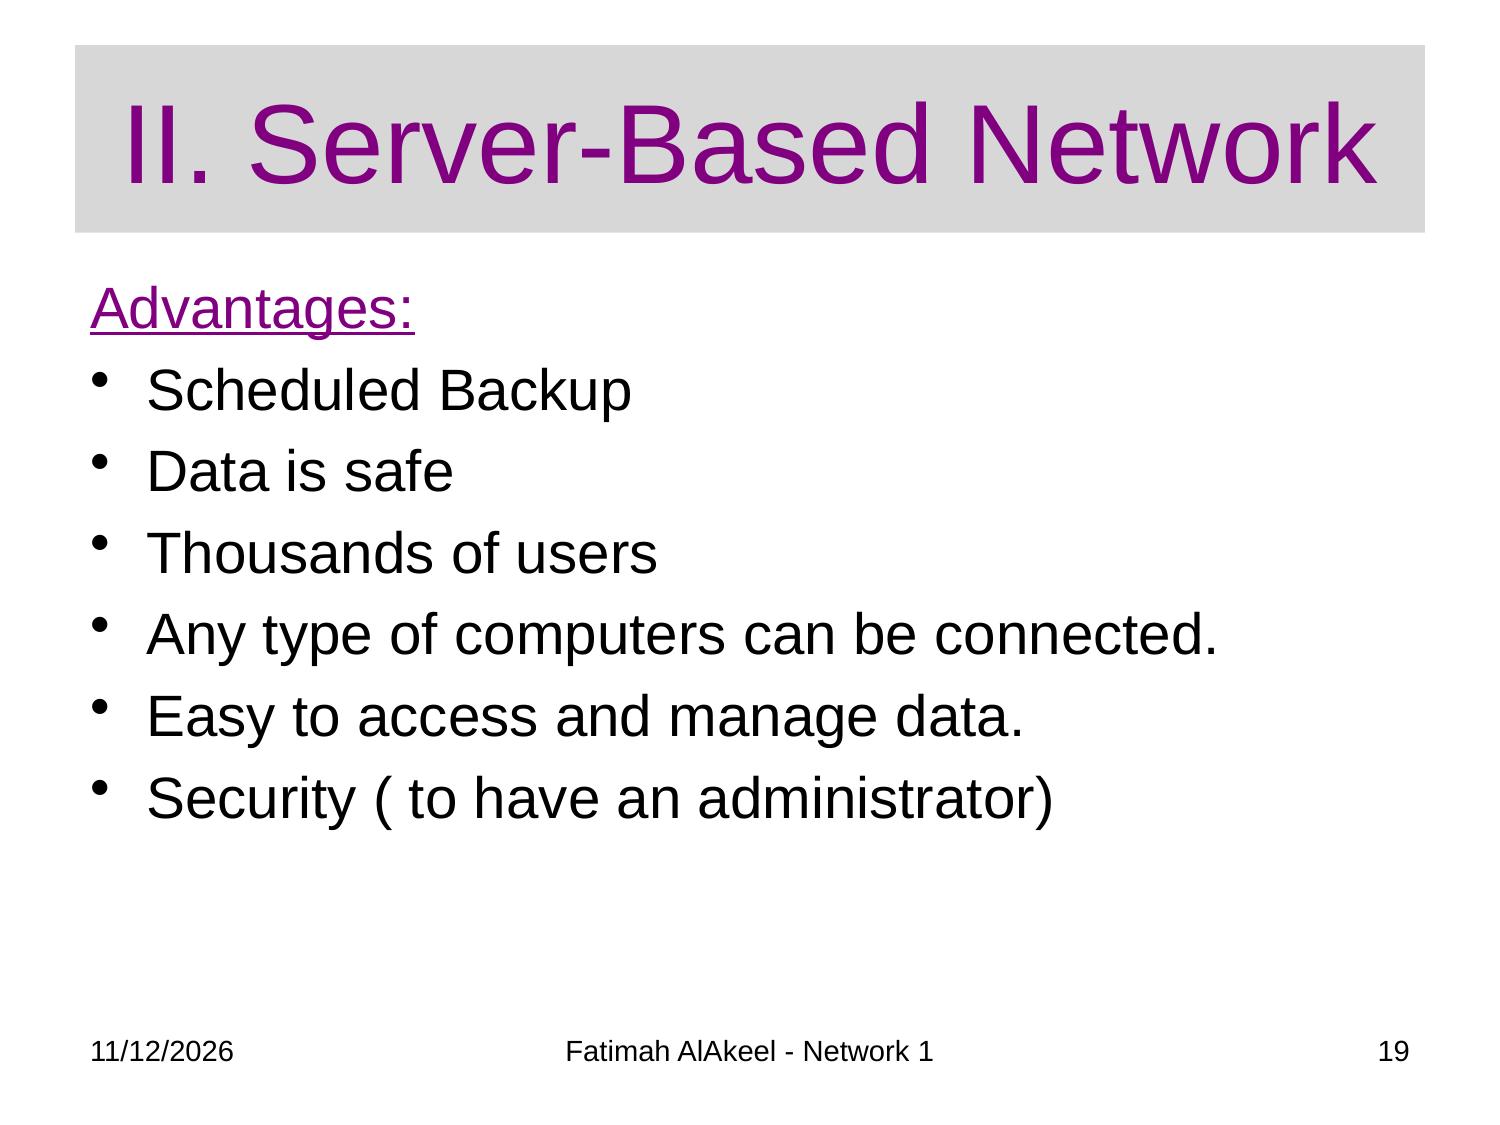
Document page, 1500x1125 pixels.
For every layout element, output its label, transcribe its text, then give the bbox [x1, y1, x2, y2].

slide_number 19 [1074, 1024, 1426, 1103]
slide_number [74, 1024, 426, 1103]
list Advantages: Scheduled Backup Data is safe Thousands of users Any type of computers can be connected. Easy to access and manage data. Security ( to have an administrator) [74, 262, 1426, 1006]
title II. Server-Based Network [74, 44, 1426, 233]
footer Fatimah AlAkeel - Network 1 [512, 1024, 988, 1103]
